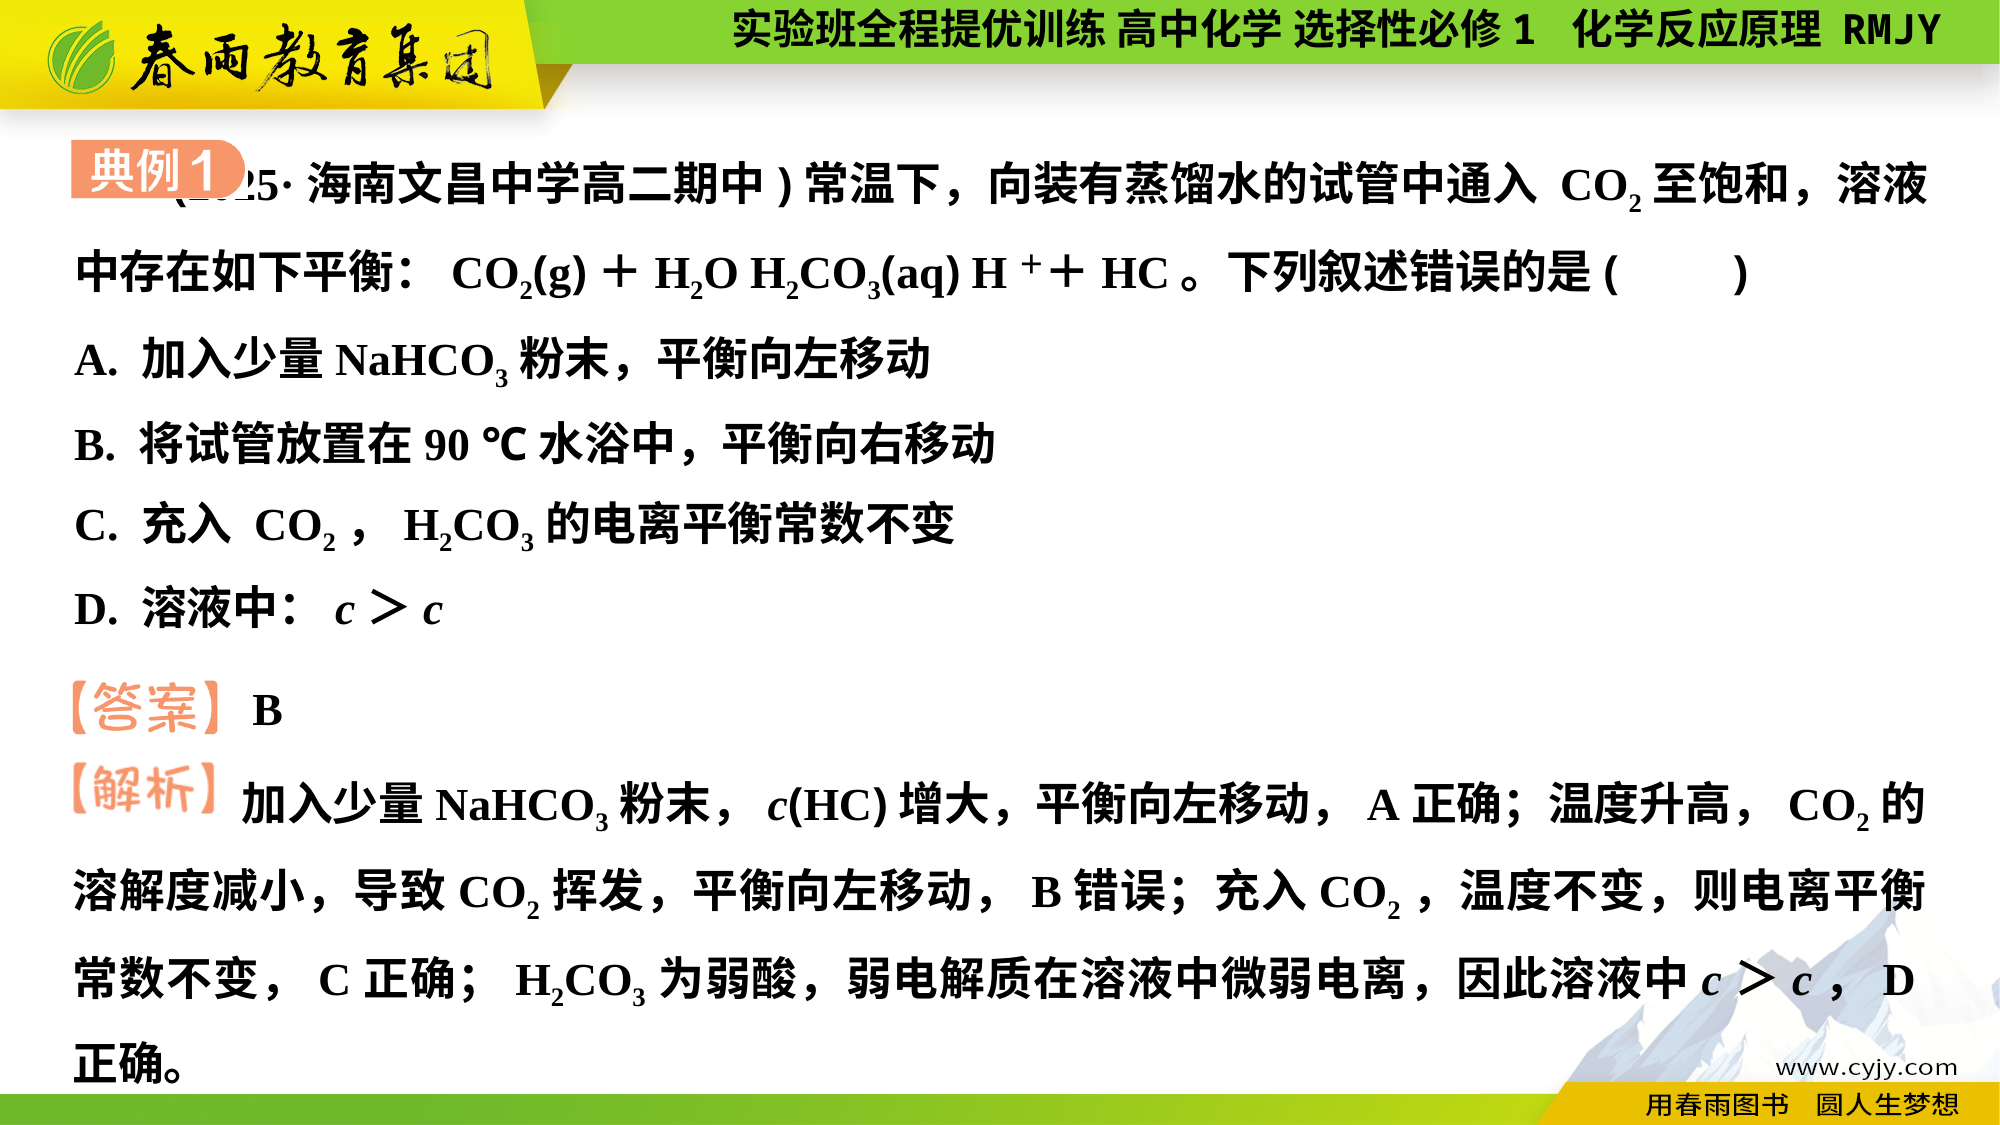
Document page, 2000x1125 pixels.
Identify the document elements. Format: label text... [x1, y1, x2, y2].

picture [0, 0, 2000, 1125]
text_box B [237, 672, 1237, 743]
